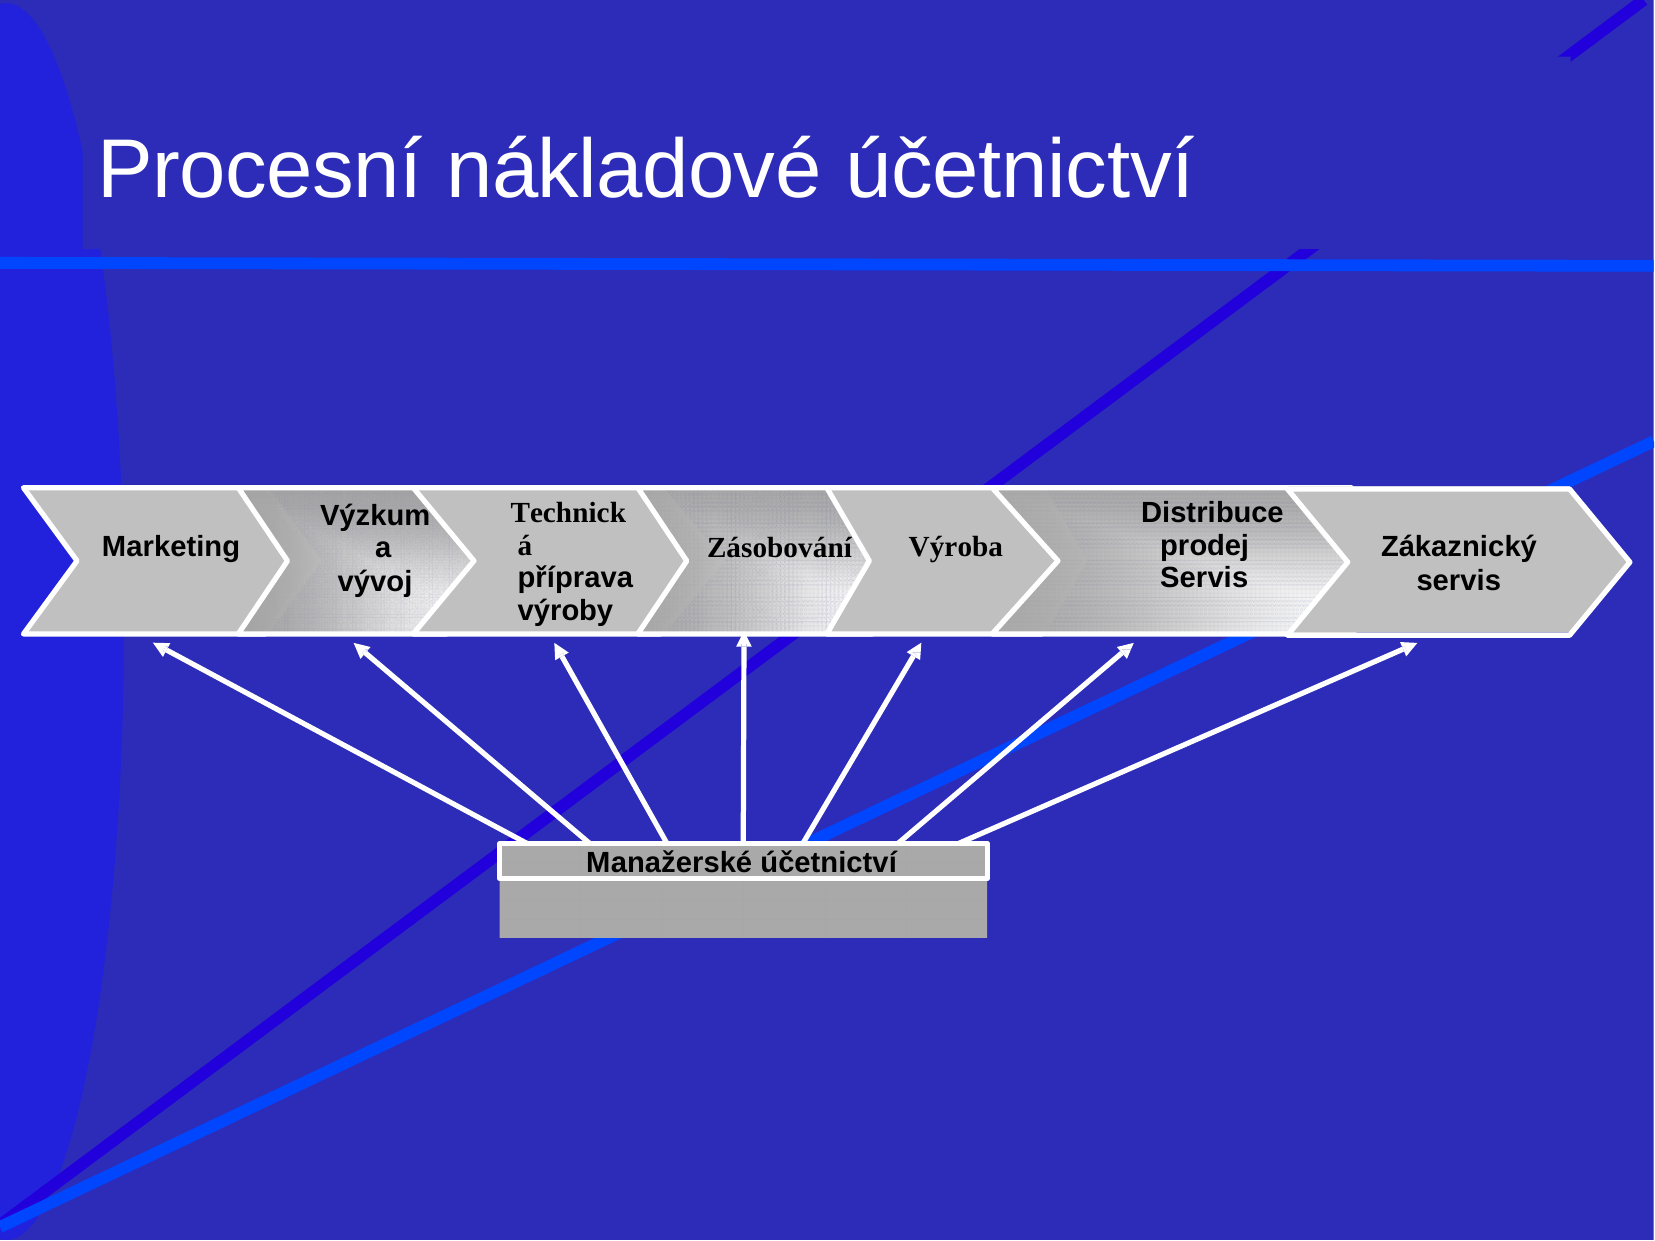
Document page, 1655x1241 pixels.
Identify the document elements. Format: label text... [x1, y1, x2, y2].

text_box [238, 487, 473, 635]
text_box [499, 879, 988, 938]
text_box [894, 642, 1134, 843]
text_box Distribuce prodej Servis [1139, 496, 1287, 595]
text_box Zákaznický servis [1378, 528, 1539, 597]
text_box [992, 489, 1057, 633]
text_box [637, 487, 868, 635]
text_box Výzkum a vývoj [317, 496, 433, 598]
text_box Marketing [99, 527, 238, 563]
text_box [992, 487, 1345, 635]
text_box [953, 642, 1418, 843]
text_box [238, 489, 286, 632]
text_box Manažerské účetnictví [499, 843, 988, 879]
text_box [800, 642, 922, 843]
text_box [554, 642, 670, 843]
text_box [413, 487, 637, 635]
text_box [736, 631, 752, 843]
text_box [1287, 488, 1630, 636]
text_box [23, 487, 238, 635]
text_box [826, 487, 992, 635]
text_box [637, 488, 686, 633]
text_box [353, 642, 594, 843]
text_box Technická příprava výroby [508, 497, 637, 627]
title Procesní nákladové účetnictví [95, 70, 1559, 321]
text_box [152, 642, 532, 843]
text_box Výroba [906, 527, 992, 563]
text_box Zásobování [705, 527, 854, 563]
